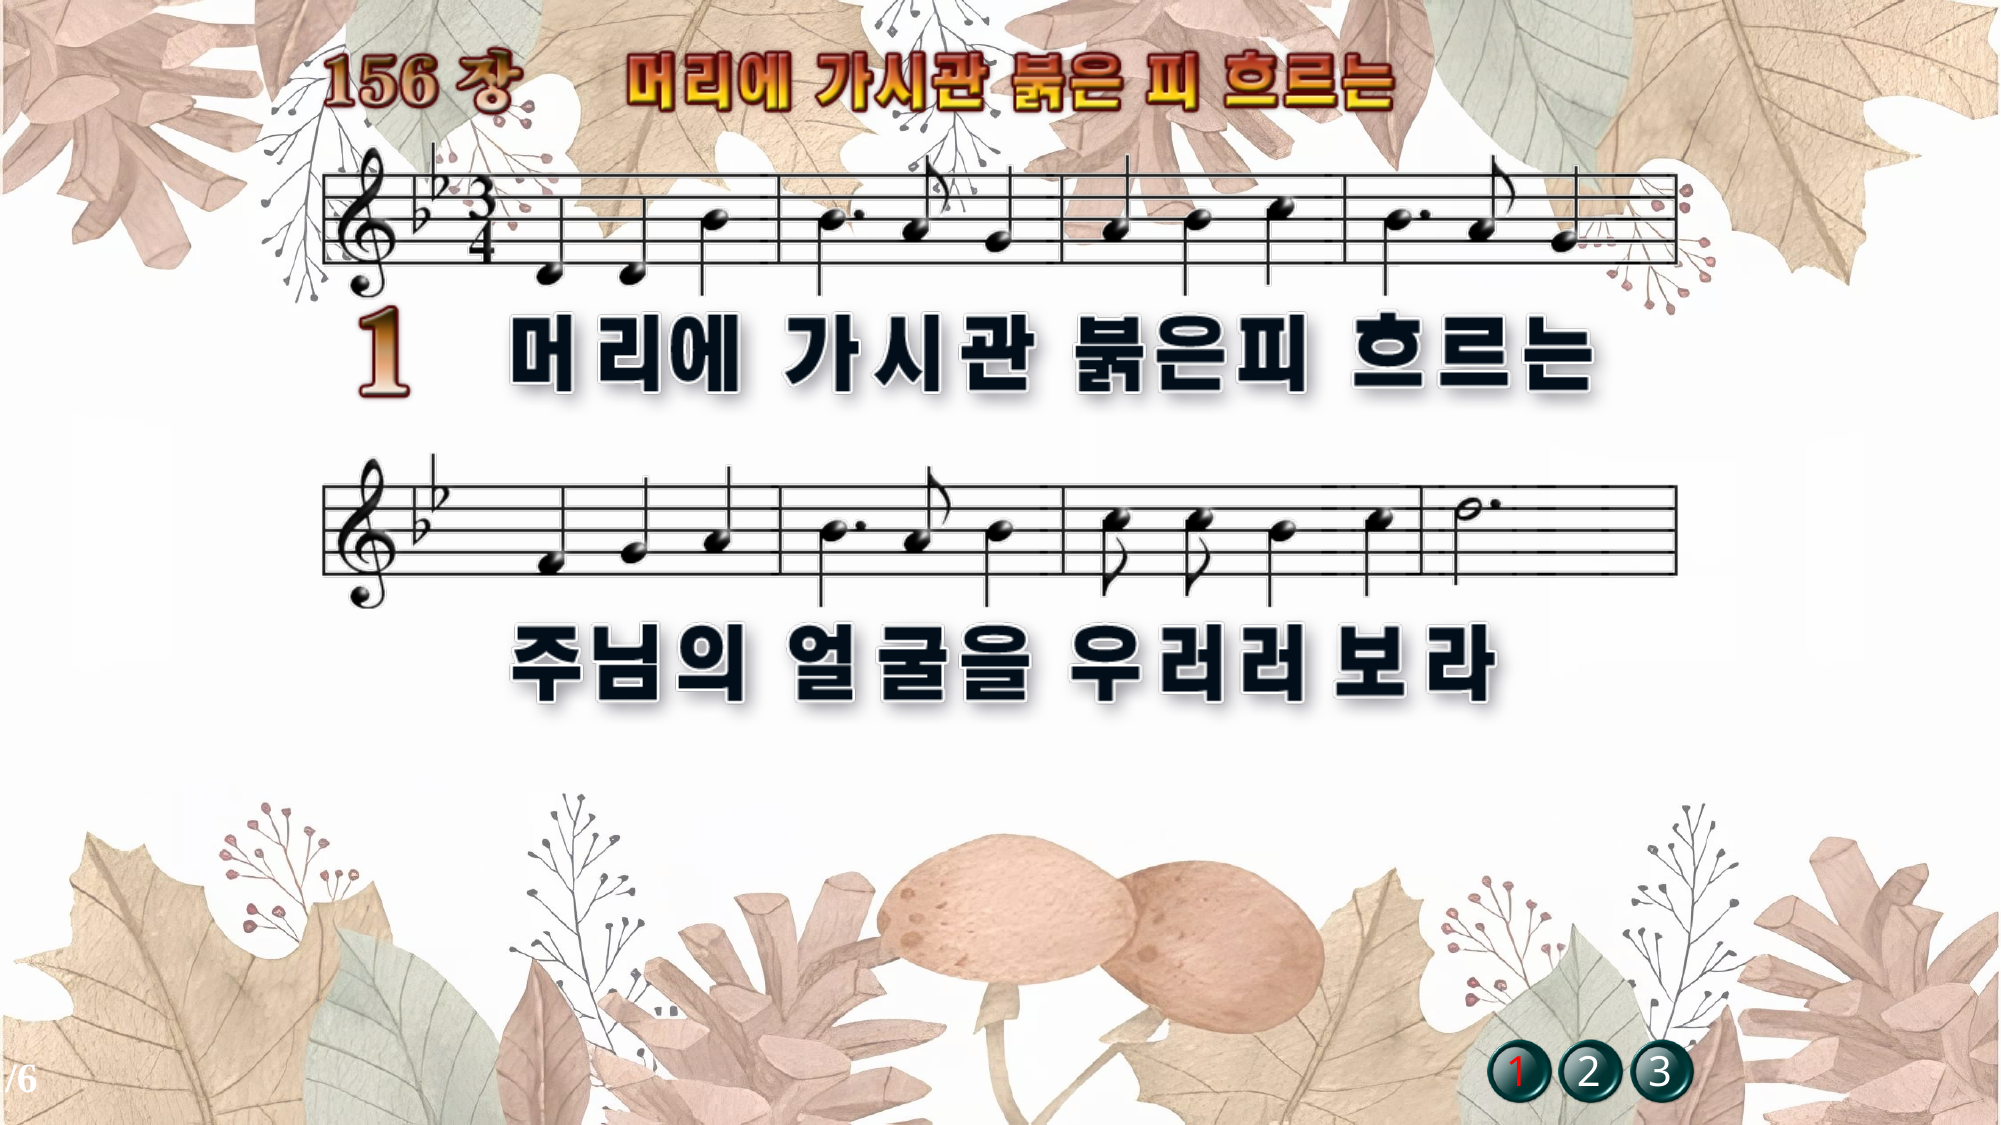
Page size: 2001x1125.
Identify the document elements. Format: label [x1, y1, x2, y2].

text_box [1627, 1035, 1697, 1106]
text_box [1484, 1035, 1555, 1106]
text_box [1555, 1035, 1626, 1106]
picture [0, 0, 2001, 1125]
